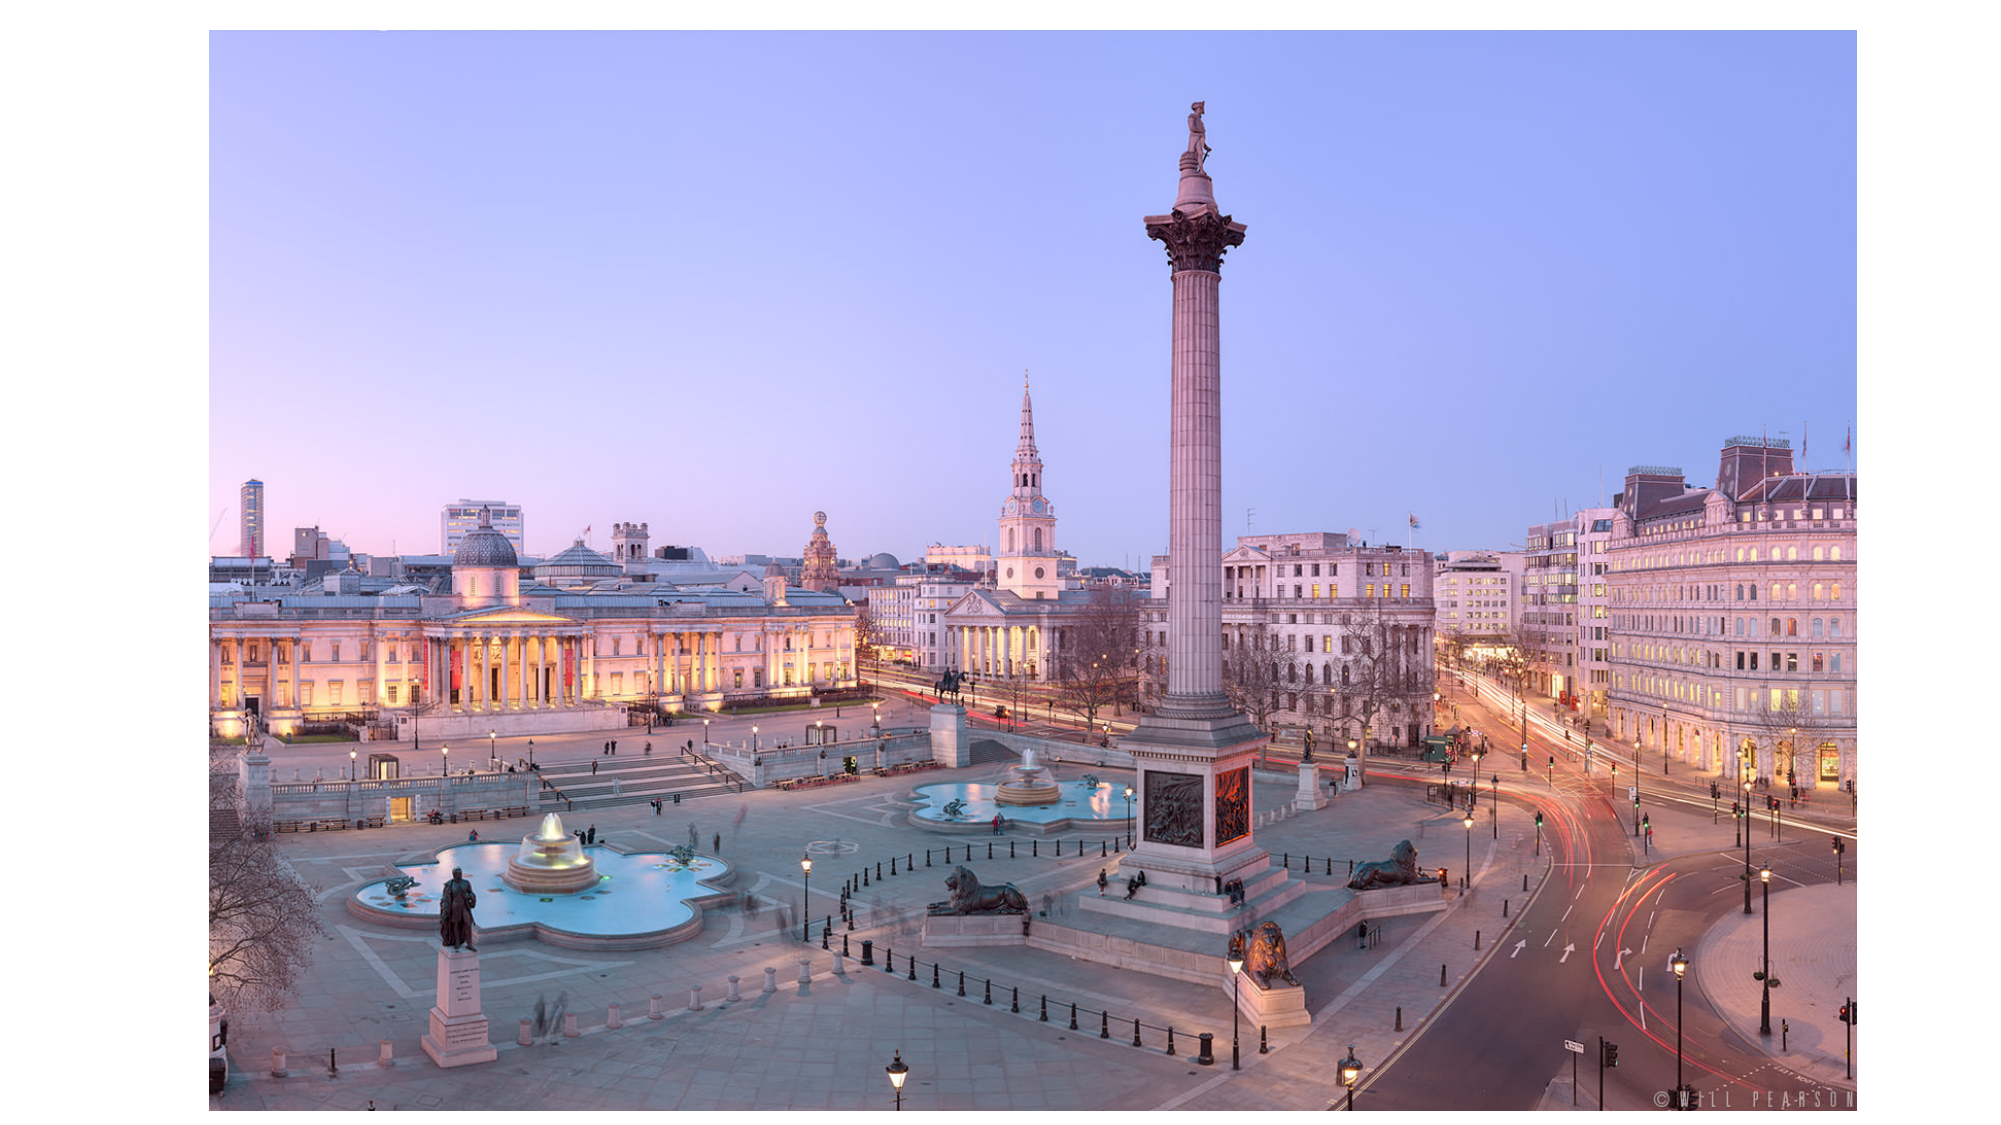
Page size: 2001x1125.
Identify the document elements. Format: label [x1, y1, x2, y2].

picture [209, 30, 1857, 1111]
